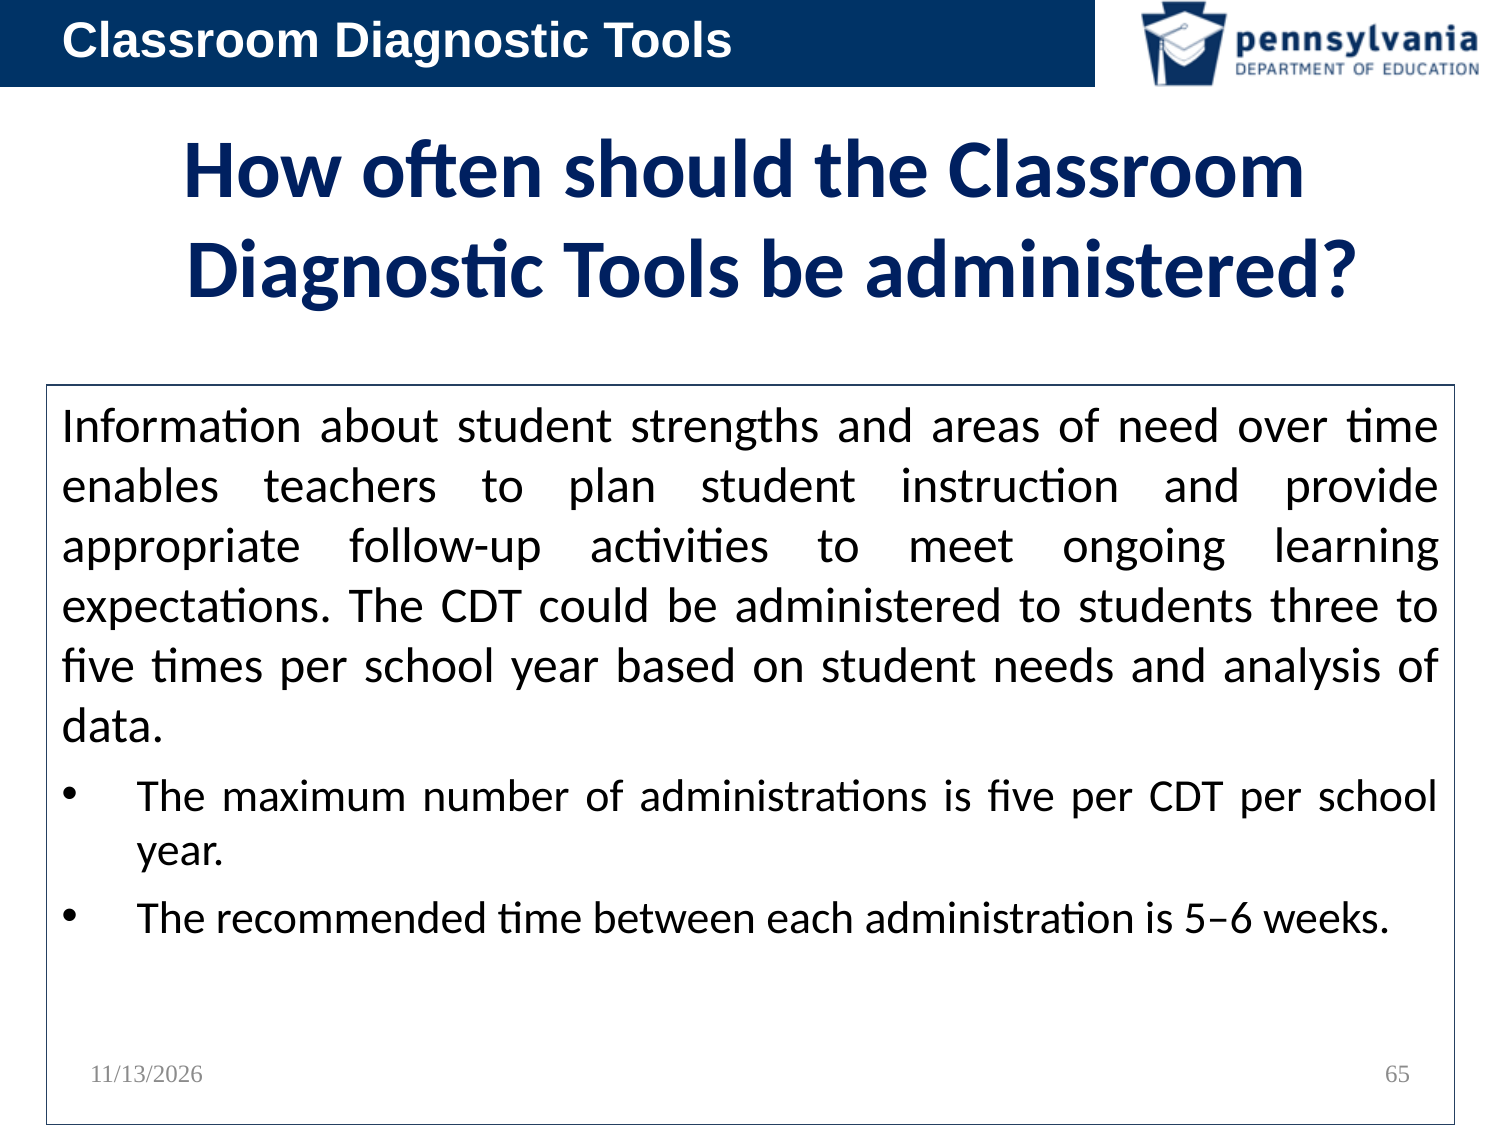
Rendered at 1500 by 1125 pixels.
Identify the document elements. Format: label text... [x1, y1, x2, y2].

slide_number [75, 1042, 425, 1103]
list Information about student strengths and areas of need over time enables teachers to plan student instruction and provide appropriate follow-up activities to meet ongoing learning expectations. The CDT could be administered to students three to five times per school year based on student needs and analysis of data. The maximum number of administrations is five per CDT per school year. The recommended time between each administration is 5–6 weeks. [46, 384, 1455, 1125]
title How often should the Classroom Diagnostic Tools be administered? [70, 219, 1421, 384]
picture [1134, 0, 1485, 90]
slide_number 65 [1074, 1042, 1425, 1103]
